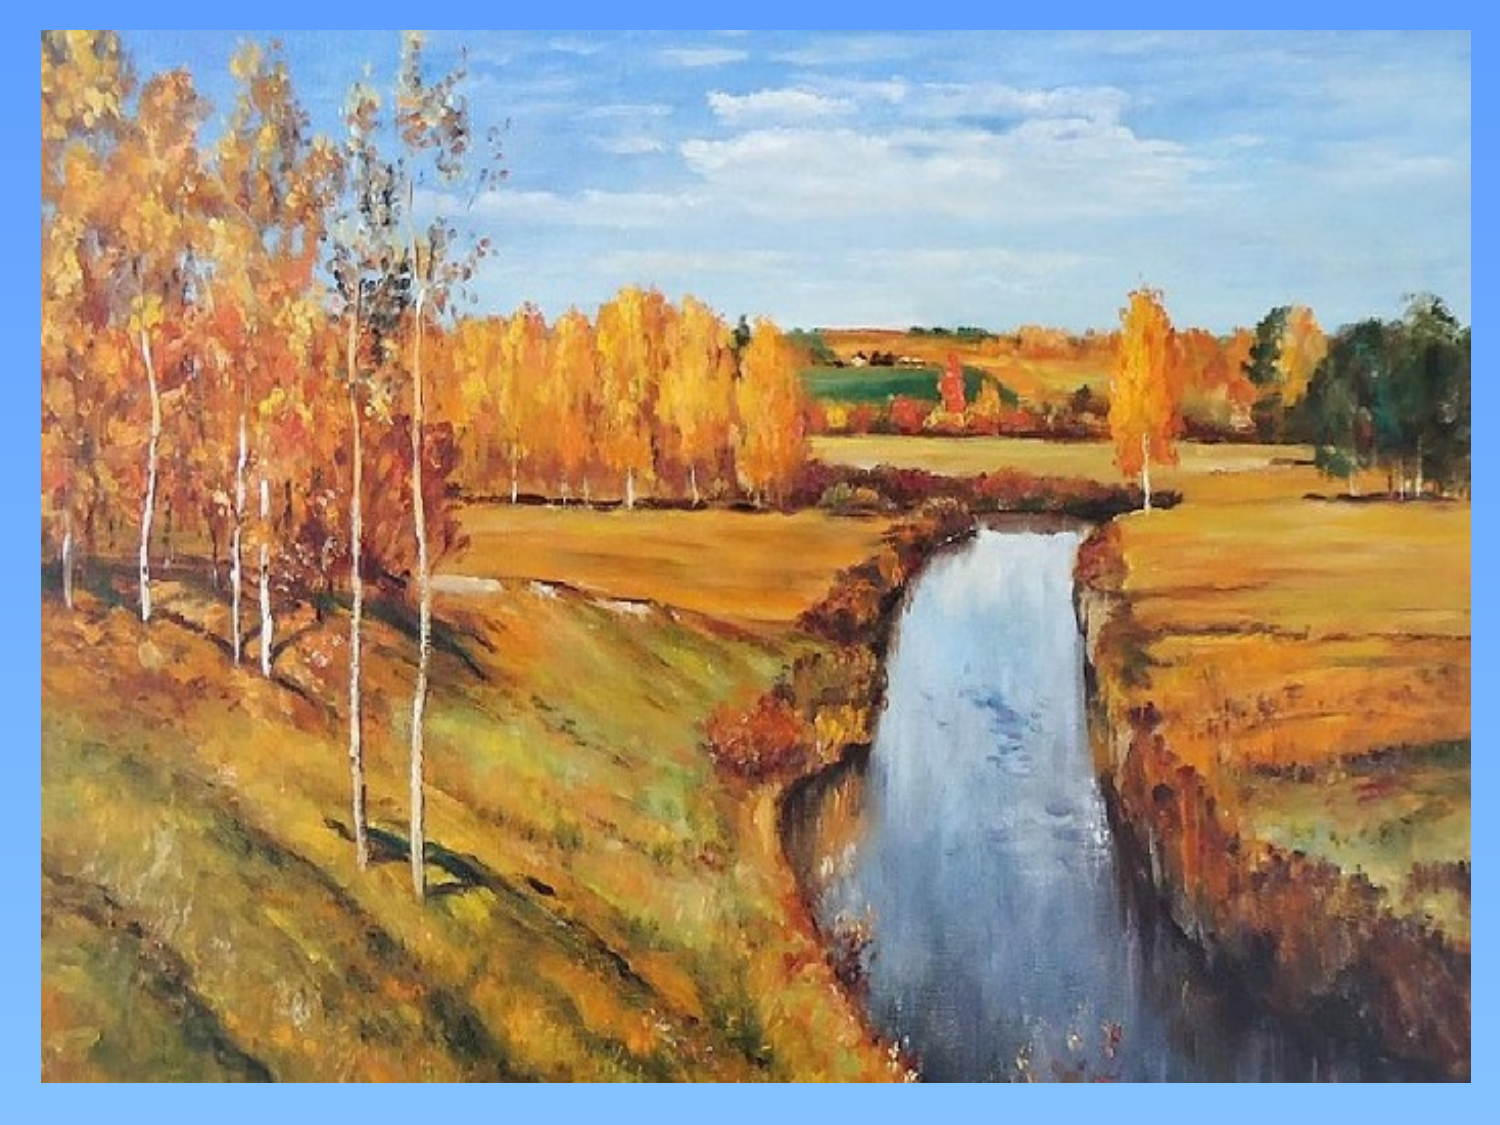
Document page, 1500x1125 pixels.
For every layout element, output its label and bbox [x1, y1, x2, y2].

picture [41, 30, 1471, 1083]
